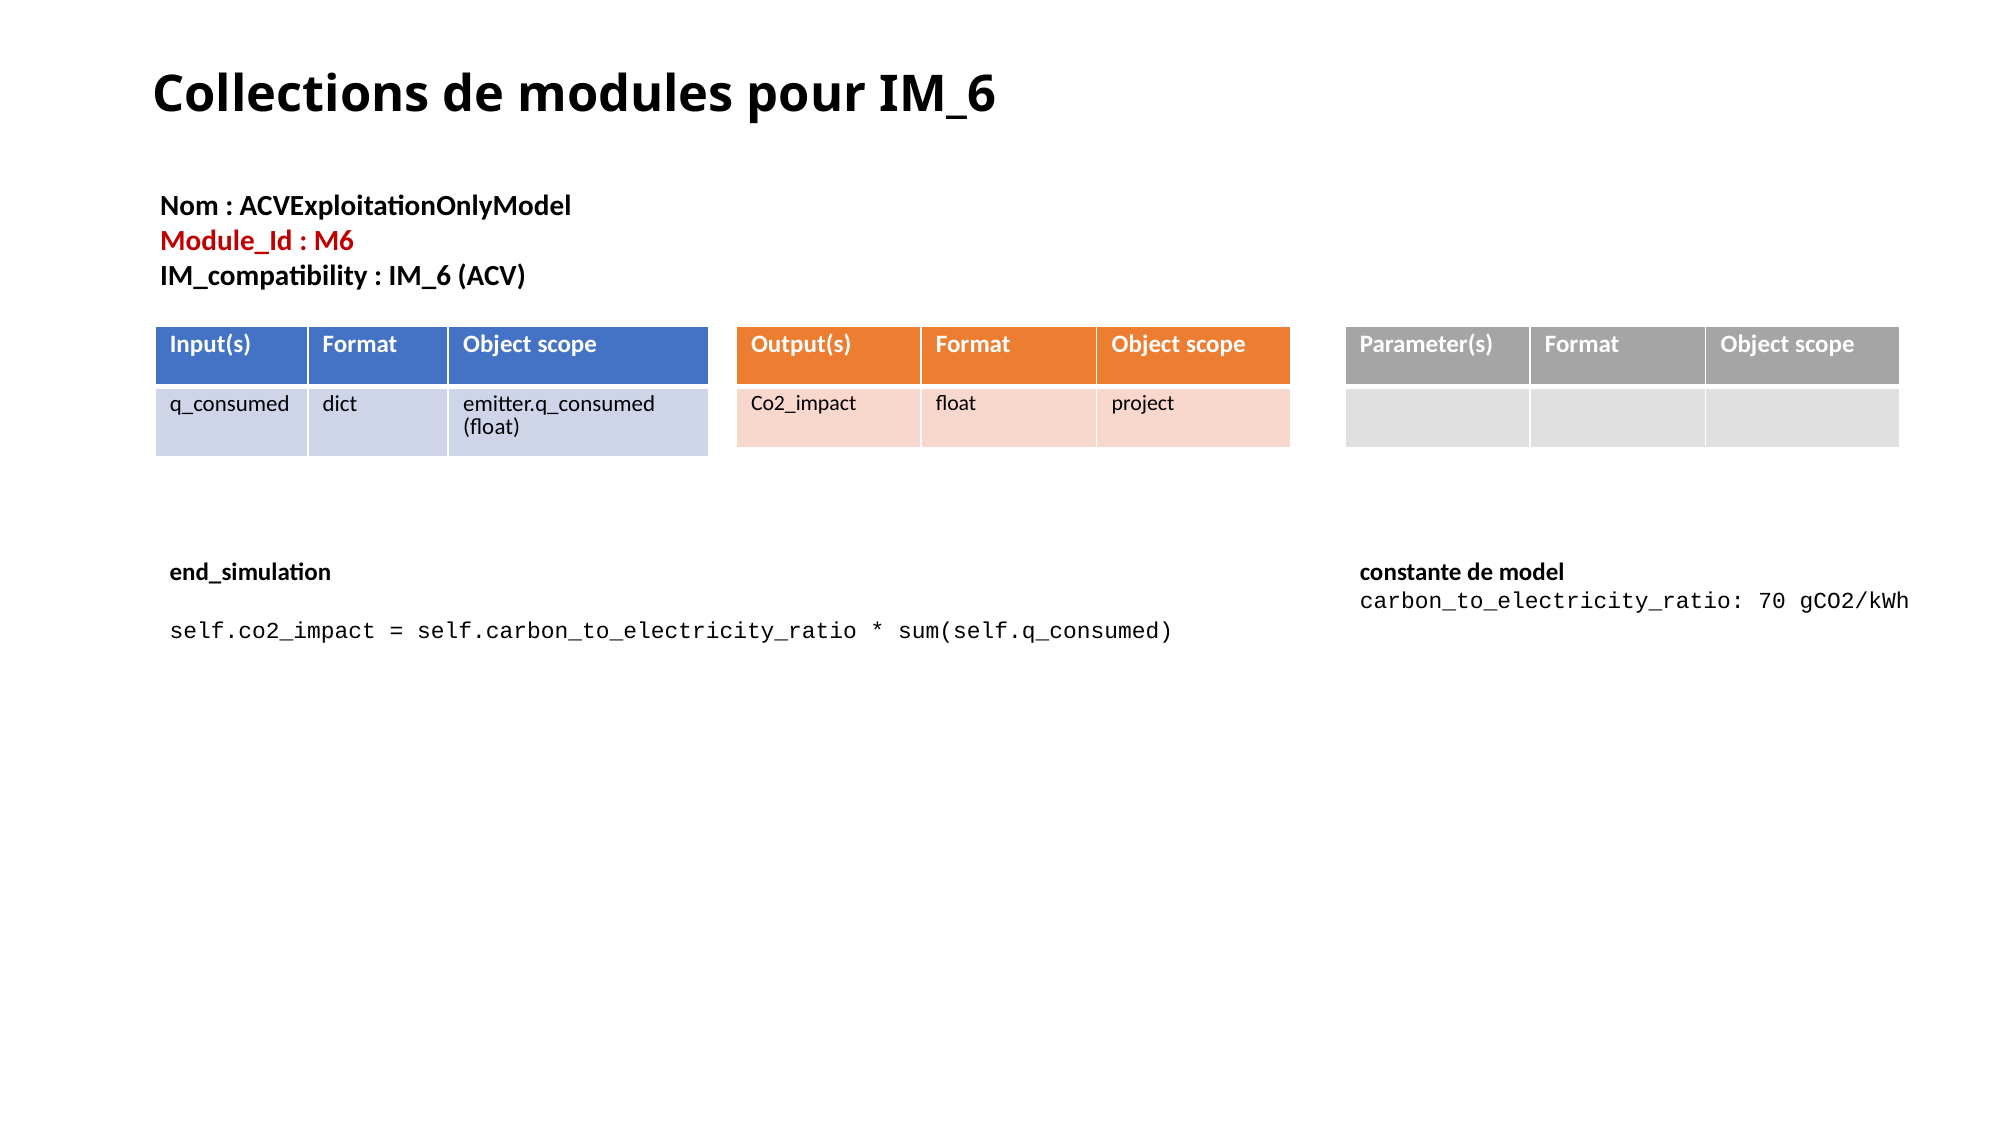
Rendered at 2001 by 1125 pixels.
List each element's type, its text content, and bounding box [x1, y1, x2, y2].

text_box constante de model carbon_to_electricity_ratio: 70 gCO2/kWh [1345, 547, 1982, 621]
text_box end_simulation self.co2_impact = self.carbon_to_electricity_ratio * sum(self.q_consumed) [154, 548, 1327, 651]
table_cell [1706, 389, 1899, 447]
text_box Nom : ACVExploitationOnlyModel Module_Id : M6 IM_compatibility : IM_6 (ACV) [145, 179, 692, 399]
table_header Output(s) [737, 327, 920, 384]
table_cell dict [309, 389, 447, 456]
table_cell q_consumed [156, 389, 307, 456]
table_header Format [1531, 327, 1705, 384]
table_header Parameter(s) [1346, 327, 1529, 384]
table_header Object scope [1706, 327, 1899, 384]
title Collections de modules pour IM_6 [137, 59, 1863, 130]
table_header Object scope [1097, 327, 1290, 384]
table_cell project [1097, 389, 1290, 447]
table_header Object scope [449, 327, 708, 384]
table_header Format [309, 327, 447, 384]
table_header Format [922, 327, 1096, 384]
table_cell Co2_impact [737, 389, 920, 447]
table_cell emitter.q_consumed (float) [449, 389, 708, 456]
table_cell float [922, 389, 1096, 447]
table_cell [1531, 389, 1705, 447]
table_header Input(s) [156, 327, 307, 384]
table_cell [1346, 389, 1529, 447]
